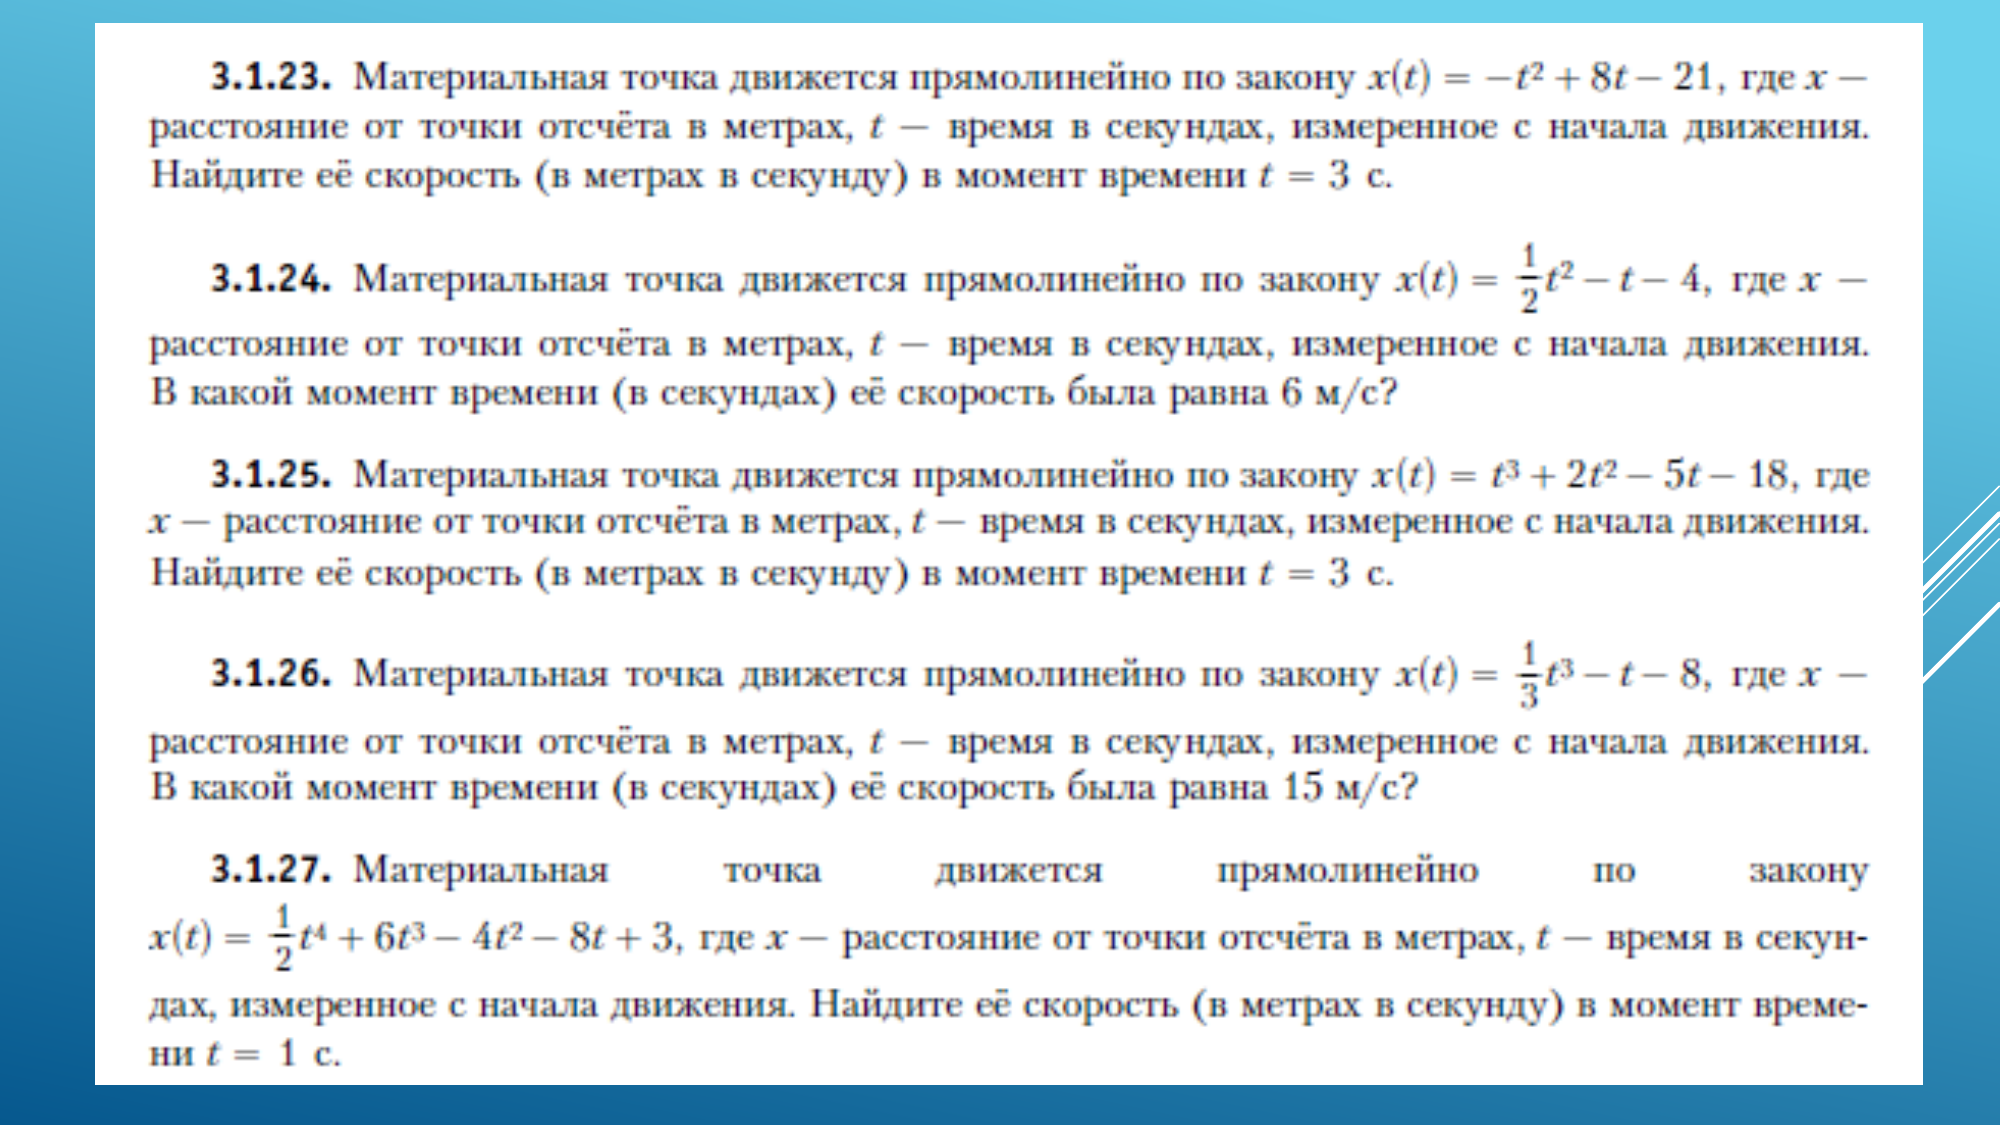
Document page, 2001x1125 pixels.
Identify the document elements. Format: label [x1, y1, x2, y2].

picture [95, 23, 1924, 1085]
